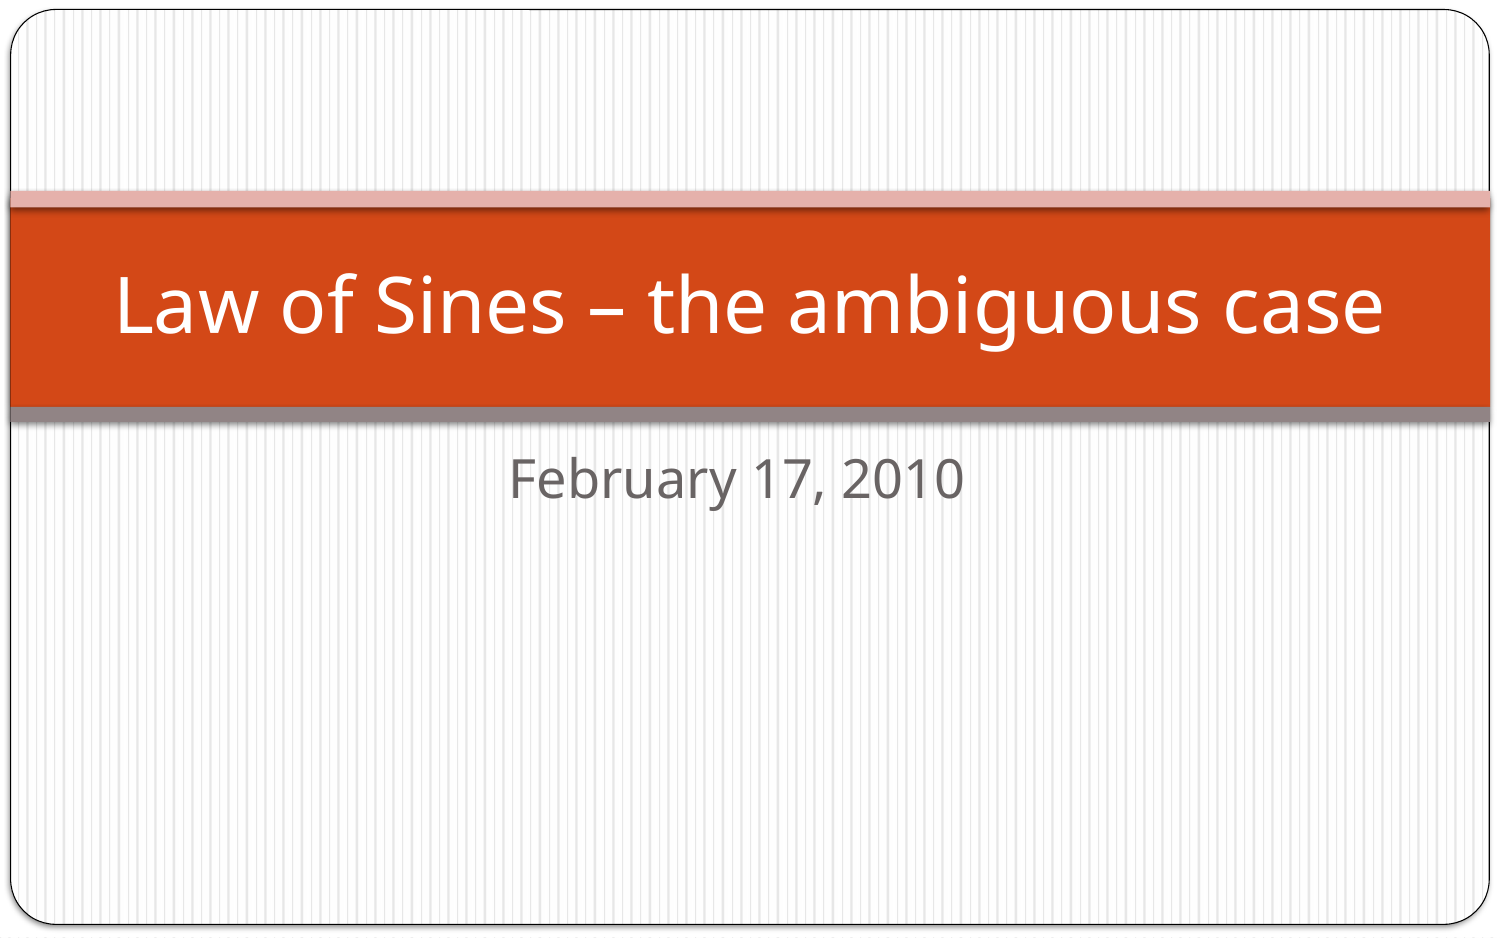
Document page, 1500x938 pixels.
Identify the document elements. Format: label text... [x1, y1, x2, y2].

subtitle February 17, 2010 [212, 437, 1263, 657]
title Law of Sines – the ambiguous case [75, 205, 1425, 407]
